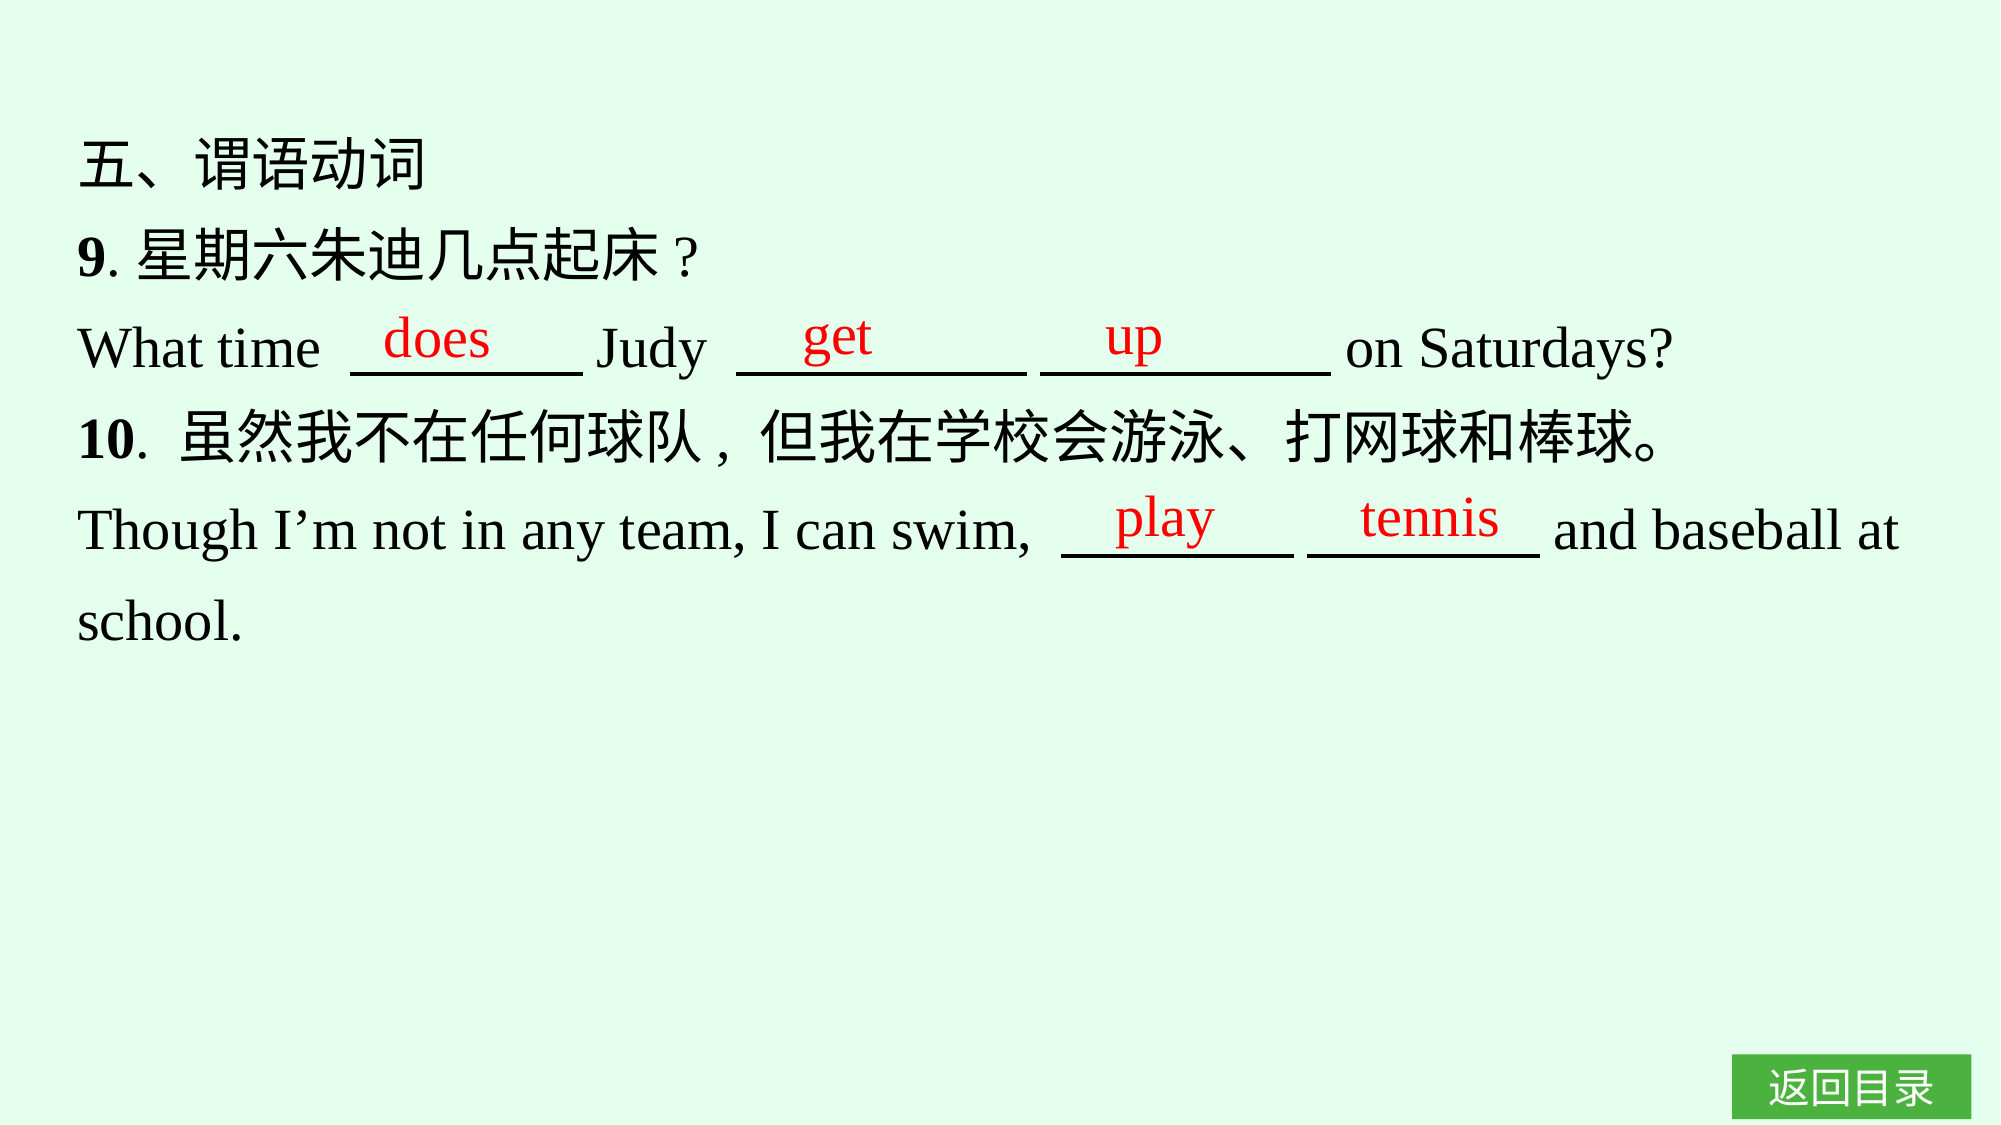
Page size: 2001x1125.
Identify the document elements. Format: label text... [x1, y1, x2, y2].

text_box get up [787, 274, 1179, 374]
text_box does [369, 278, 506, 377]
text_box 五、谓语动词 9.星期六朱迪几点起床? What time Judy on Saturdays? 10. 虽然我不在任何球队, 但我在学校会游泳、打网球和棒球。 Though I’m not in any team, I can swim, and baseball at school. [62, 99, 1938, 660]
text_box play tennis [1100, 457, 1516, 556]
